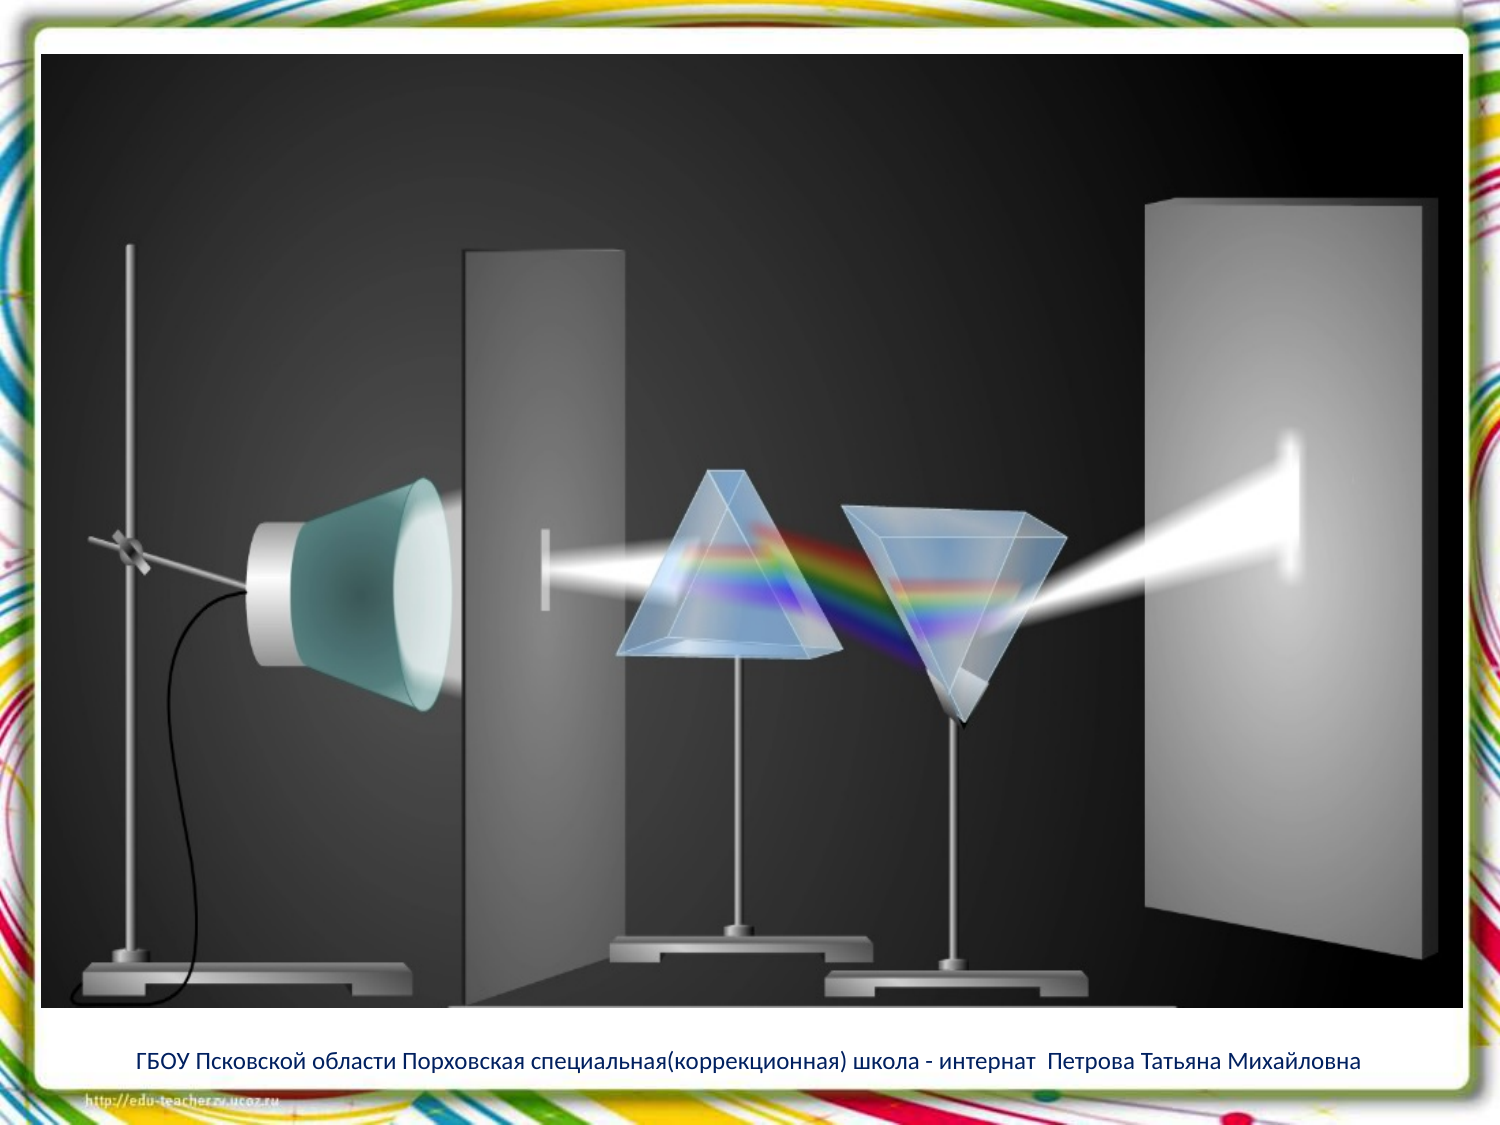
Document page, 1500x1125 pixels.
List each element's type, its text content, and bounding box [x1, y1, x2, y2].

picture [0, 0, 1500, 1125]
footer ГБОУ Псковской области Порховская специальная(коррекционная) школа - интернат Петрова Татьяна Михайловна [29, 1027, 1471, 1091]
